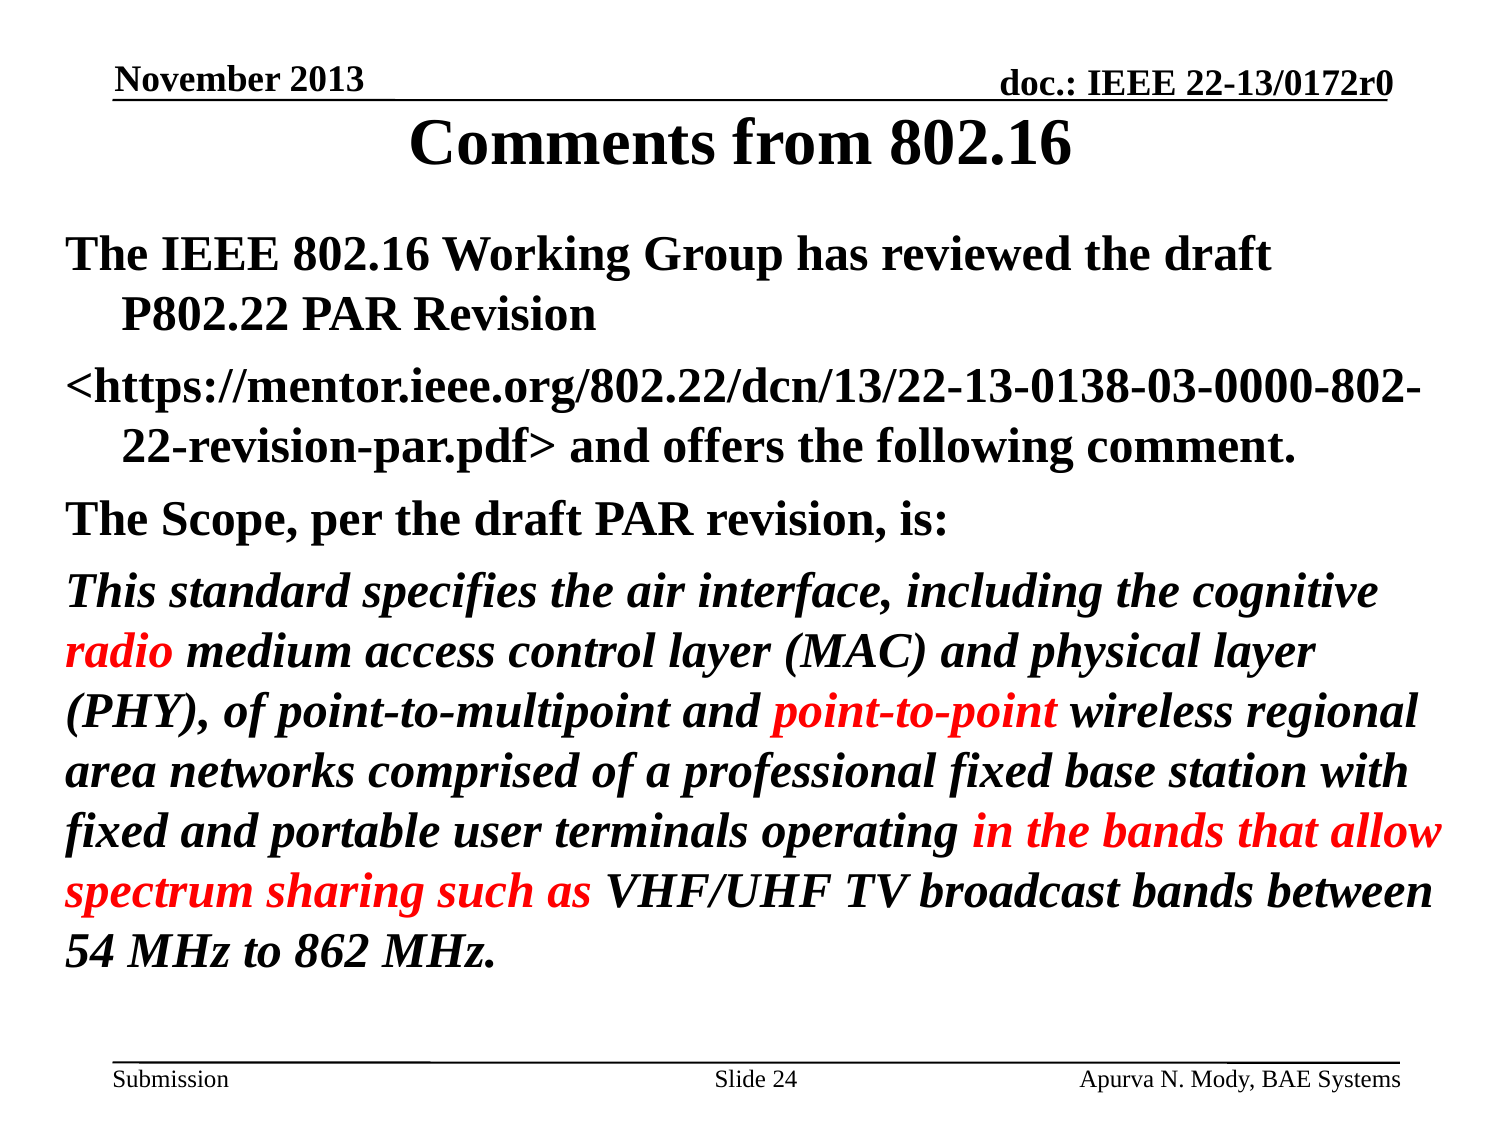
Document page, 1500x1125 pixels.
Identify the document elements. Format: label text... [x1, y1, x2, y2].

title Comments from 802.16 [112, 99, 1388, 176]
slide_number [114, 54, 423, 100]
footer Apurva N. Mody, BAE Systems [878, 1061, 1402, 1093]
list The IEEE 802.16 Working Group has reviewed the draft P802.22 PAR Revision <https://mentor.ieee.org/802.22/dcn/13/22-13-0138-03-0000-802-22-revision-par.pdf> and offers the following comment. The Scope, per the draft PAR revision, is: This standard specifies the air interface, including the cognitive radio medium access control layer (MAC) and physical layer (PHY), of point-to-multipoint and point-to-point wireless regional area networks comprised of a professional fixed base station with fixed and portable user terminals operating in the bands that allow spectrum sharing such as VHF/UHF TV broadcast bands between 54 MHz to 862 MHz. [49, 212, 1463, 1013]
slide_number Slide 24 [712, 1061, 800, 1123]
